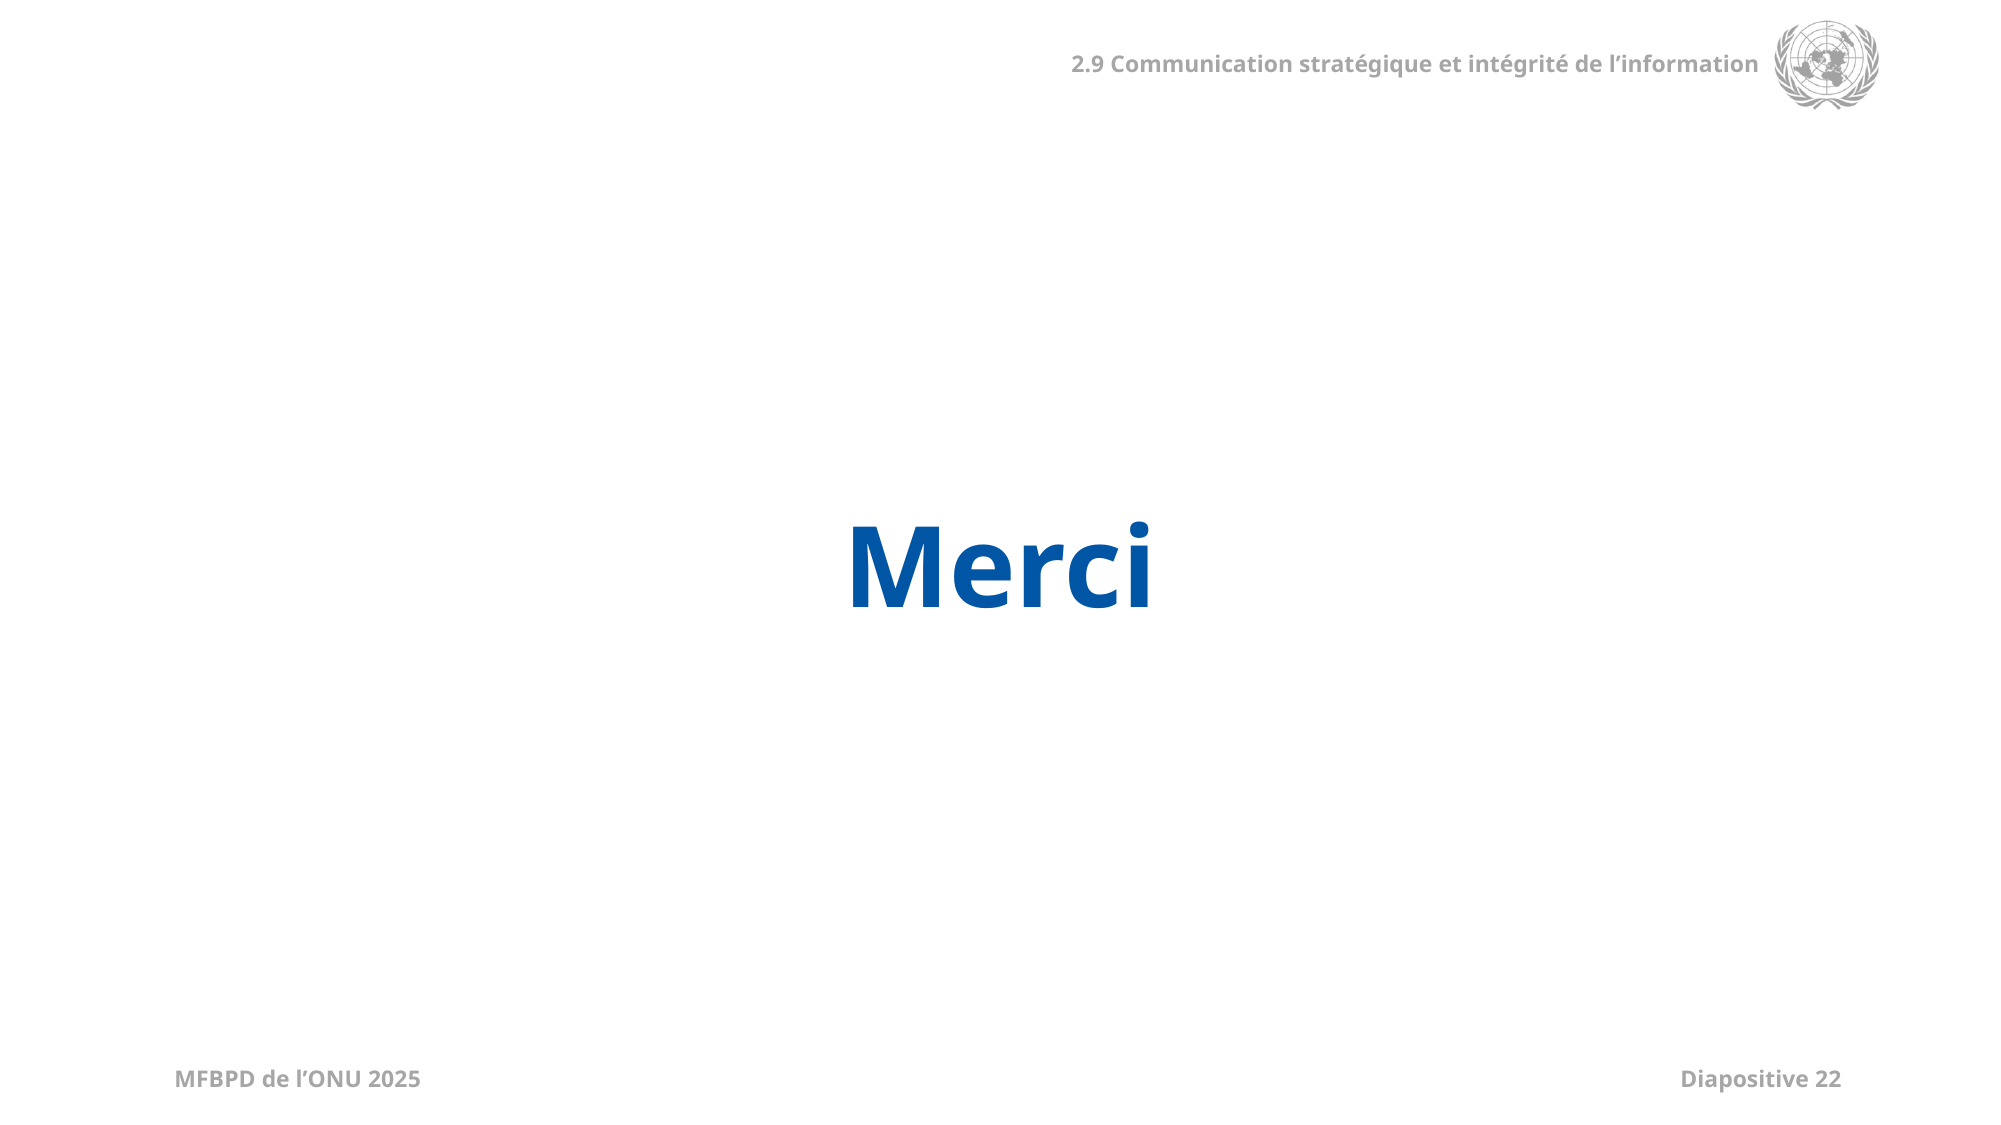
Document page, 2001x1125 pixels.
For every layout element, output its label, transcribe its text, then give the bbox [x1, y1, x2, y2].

text_box Merci [249, 487, 1750, 638]
